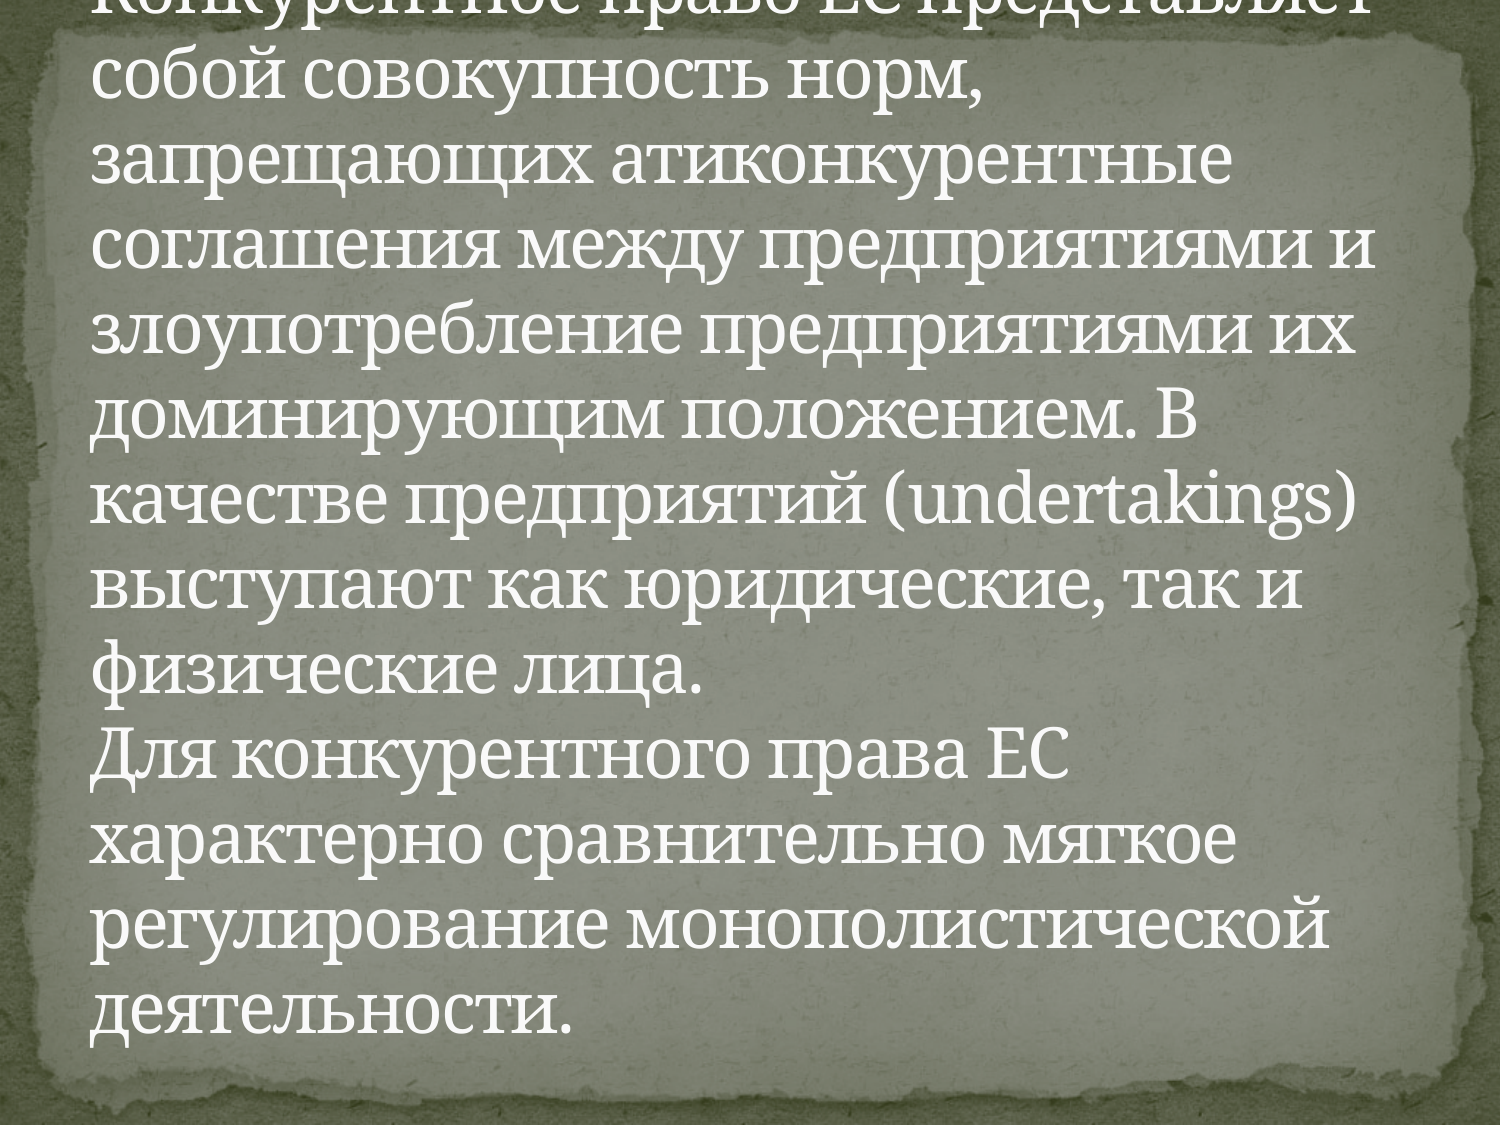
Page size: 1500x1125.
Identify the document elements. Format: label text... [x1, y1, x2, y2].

title Конкурентное право ЕС представляет собой совокупность норм, запрещающих атиконкурентные соглашения между предприятия­ми и злоупотребление предприятиями их доминирующим положе­нием. В качестве предприятий (undertakings) выступают как юридические, так и физические лица. Для конкурентного права ЕС характерно сравнительно мягкое регулирование монополистической деятельности. [74, 24, 1425, 1055]
